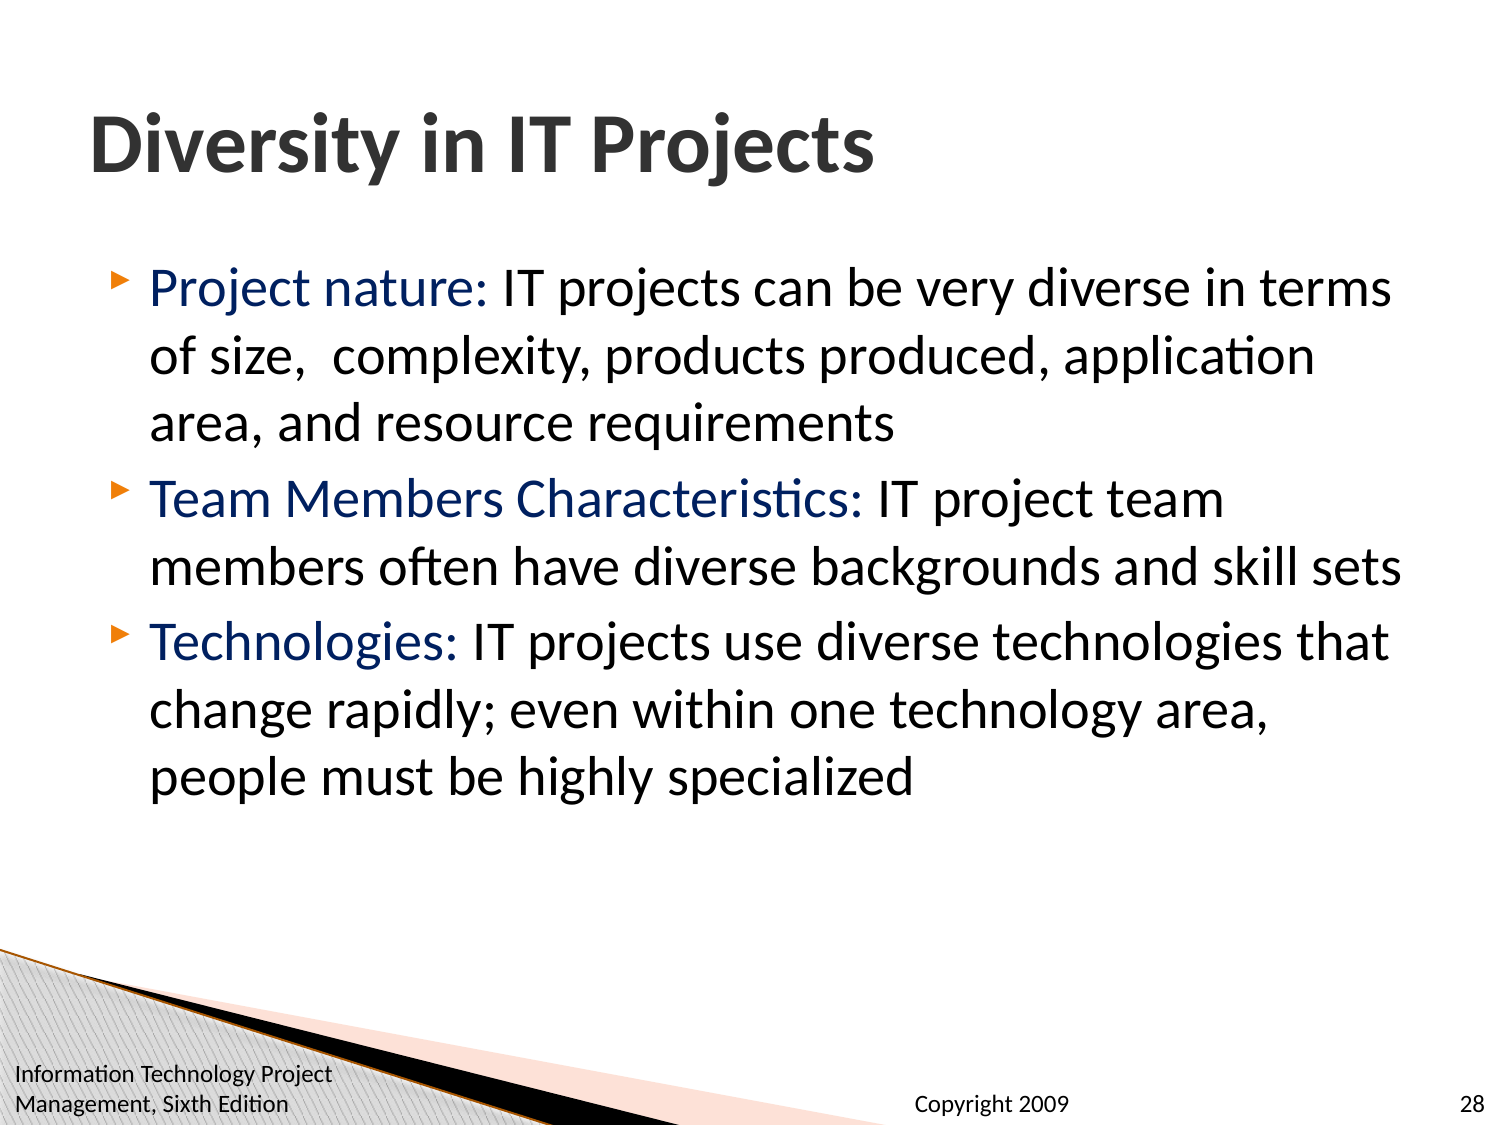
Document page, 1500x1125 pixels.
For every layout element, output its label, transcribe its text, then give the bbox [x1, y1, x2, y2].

slide_number 28 [1408, 1065, 1500, 1125]
title Diversity in IT Projects [75, 45, 1425, 233]
footer Information Technology Project Management, Sixth Edition [0, 1065, 425, 1125]
list Project nature: IT projects can be very diverse in terms of size, complexity, products produced, application area, and resource requirements Team Members Characteristics: IT project team members often have diverse backgrounds and skill sets Technologies: IT projects use diverse technologies that change rapidly; even within one technology area, people must be highly specialized [74, 242, 1426, 986]
